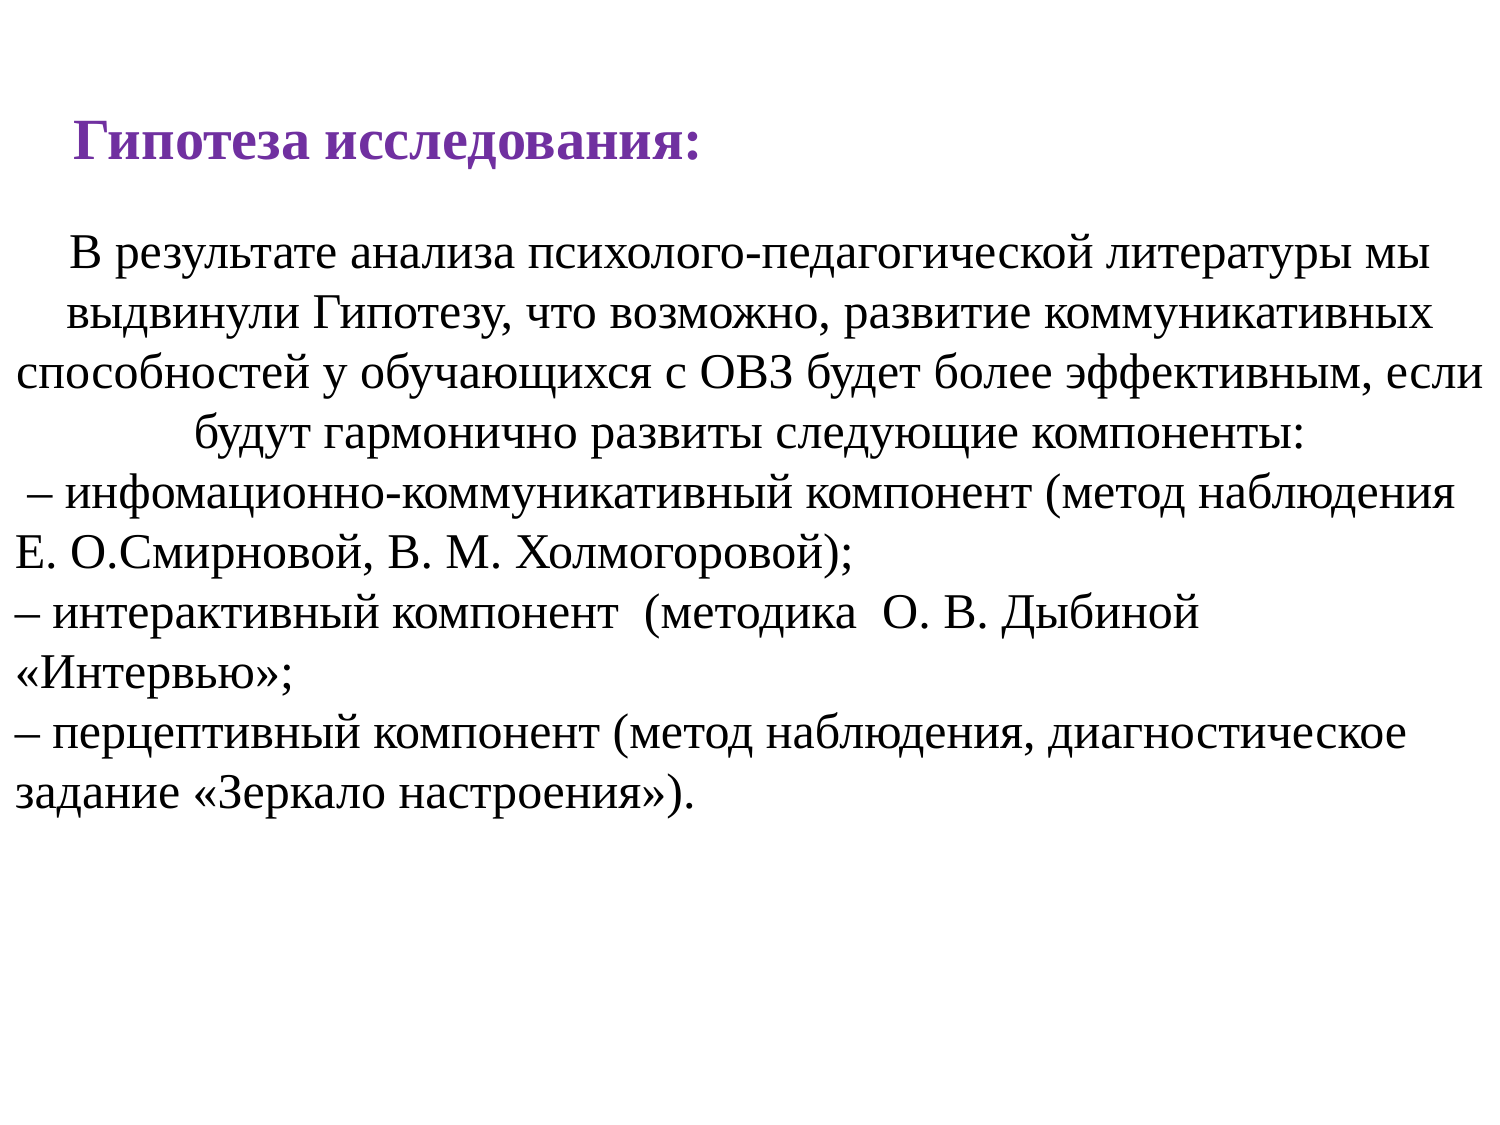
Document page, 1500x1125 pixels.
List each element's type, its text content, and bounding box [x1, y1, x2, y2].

text_box Гипотеза исследования: [58, 93, 1043, 179]
text_box В результате анализа психолого-педагогической литературы мы выдвинули Гипотезу, что возможно, развитие коммуникативных способностей у обучающихся с ОВЗ будет более эффективным, если будут гармонично развиты следующие компоненты: – инфомационно-коммуникативный компонент (метод наблюдения Е. О.Смирновой, В. М. Холмогоровой); – интерактивный компонент (методика О. В. Дыбиной «Интервью»; – перцептивный компонент (метод наблюдения, диагностическое задание «Зеркало настроения»). [0, 210, 1500, 871]
